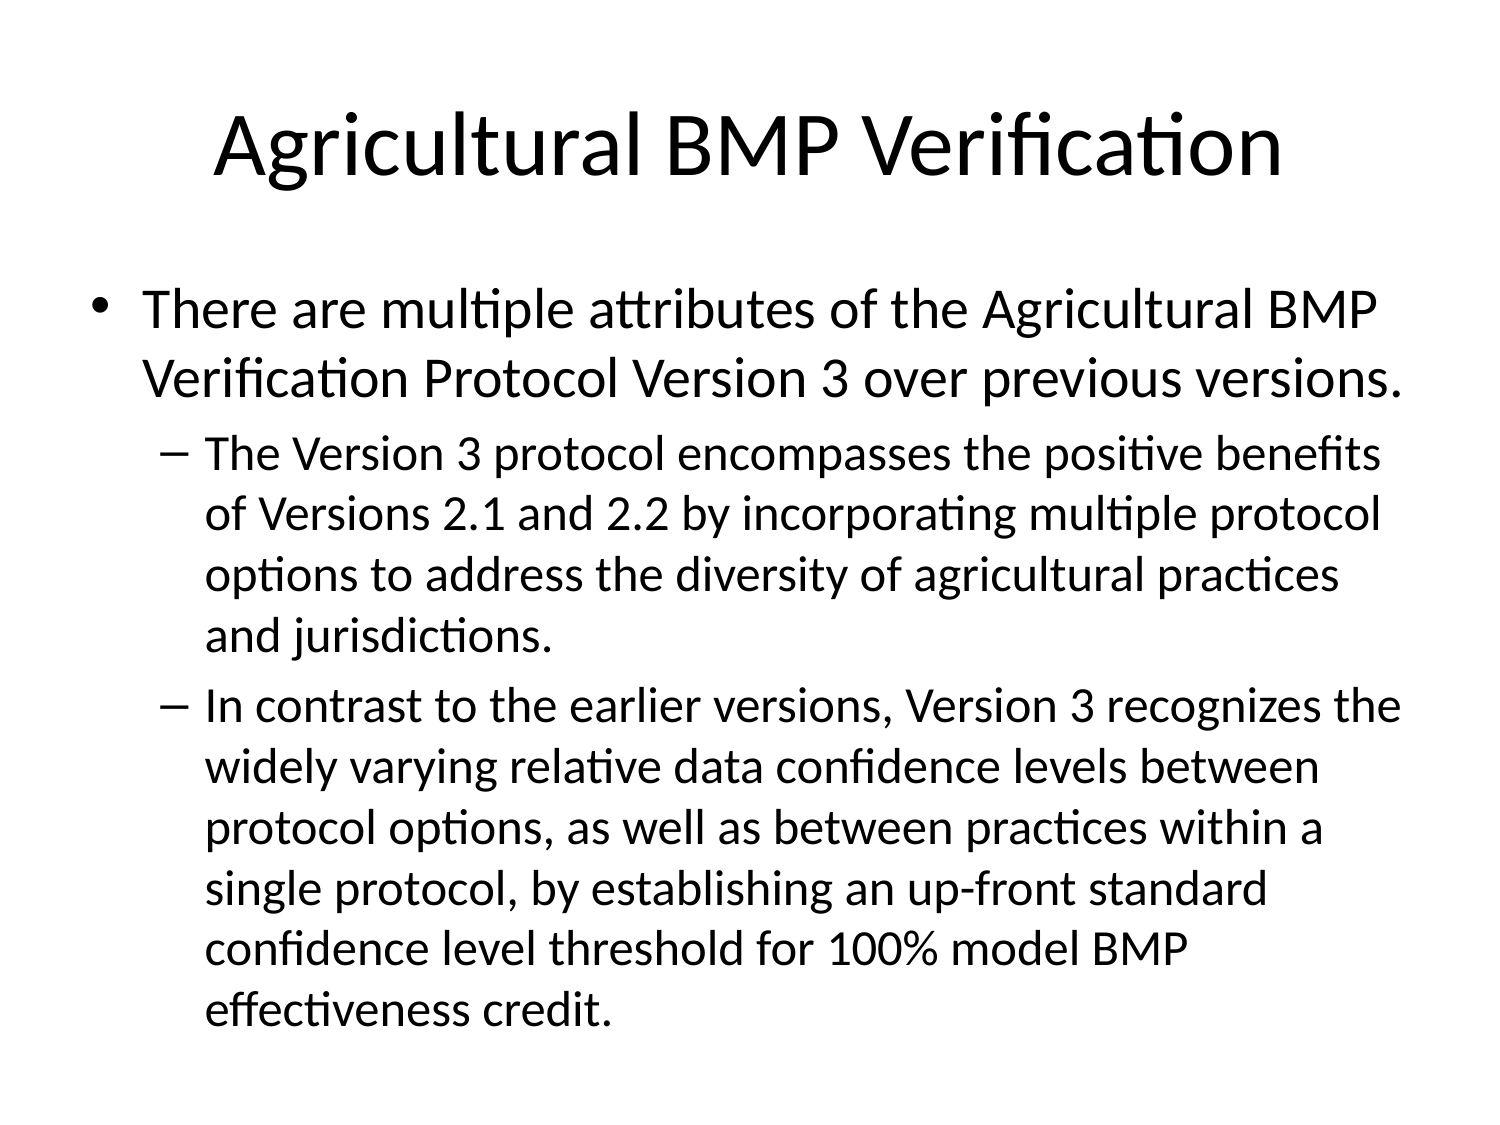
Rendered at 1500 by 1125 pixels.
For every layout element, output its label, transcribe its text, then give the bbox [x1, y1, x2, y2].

title Agricultural BMP Verification [75, 45, 1425, 233]
list There are multiple attributes of the Agricultural BMP Verification Protocol Version 3 over previous versions. The Version 3 protocol encompasses the positive benefits of Versions 2.1 and 2.2 by incorporating multiple protocol options to address the diversity of agricultural practices and jurisdictions. In contrast to the earlier versions, Version 3 recognizes the widely varying relative data confidence levels between protocol options, as well as between practices within a single protocol, by establishing an up-front standard confidence level threshold for 100% model BMP effectiveness credit. [75, 262, 1425, 1100]
